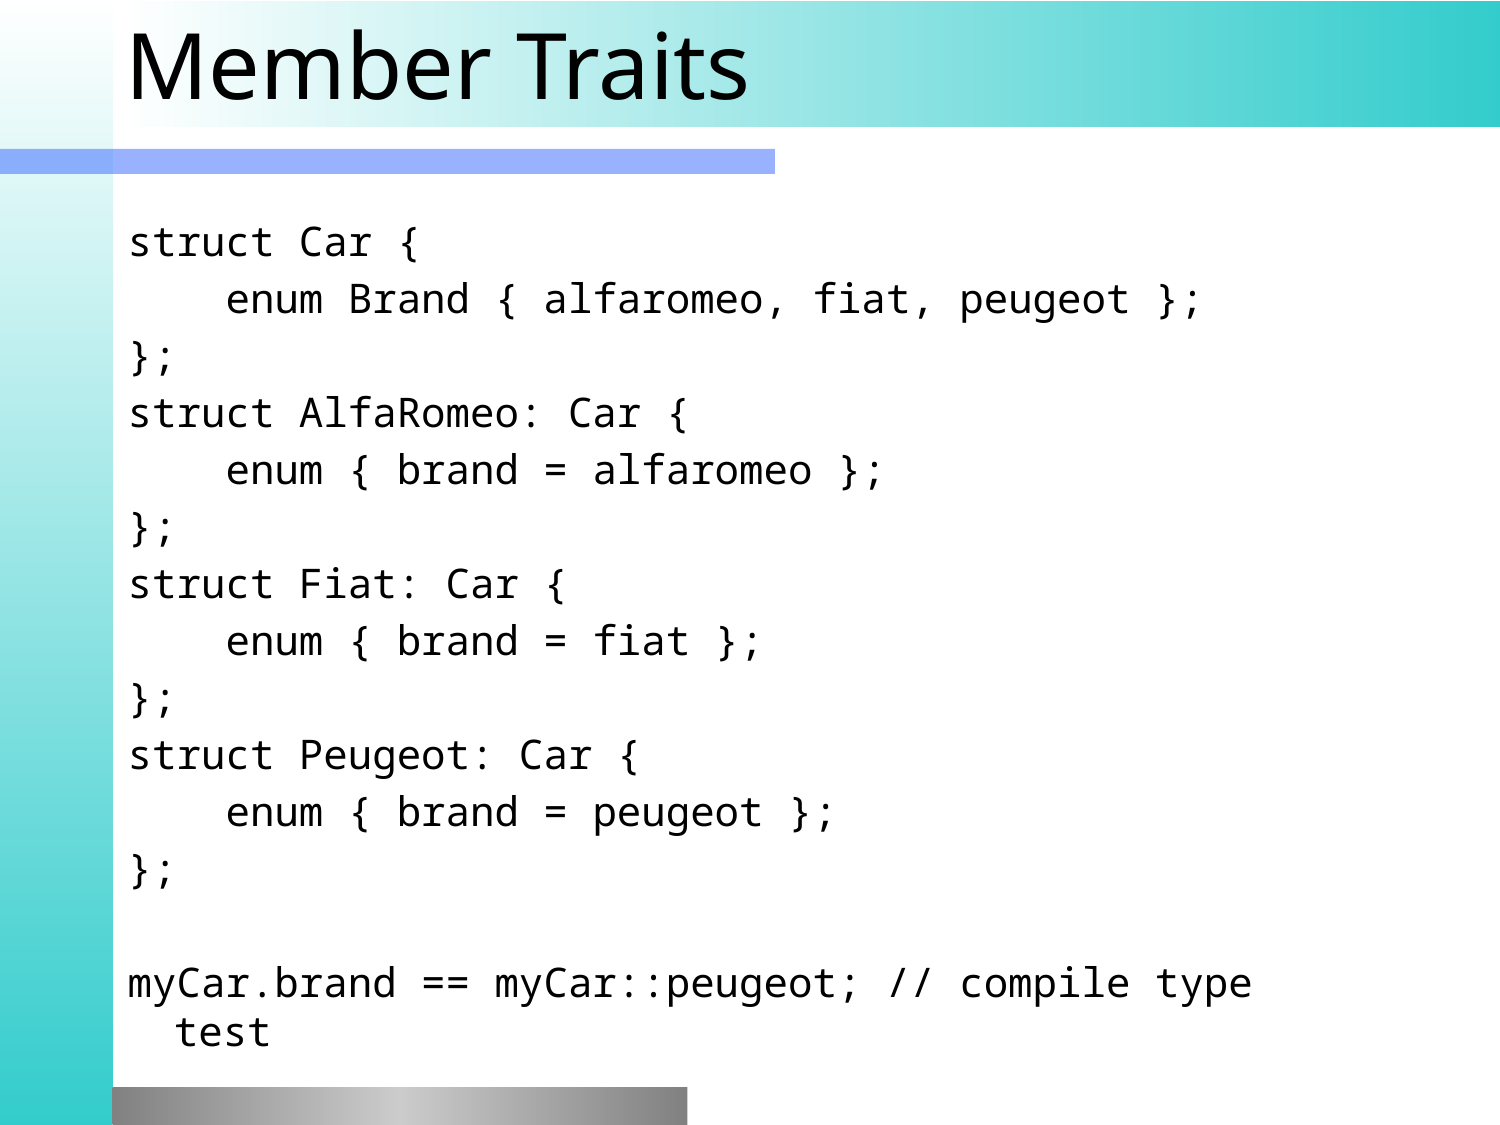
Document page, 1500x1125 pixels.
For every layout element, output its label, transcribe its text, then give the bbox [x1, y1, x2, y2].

title Member Traits [110, 0, 1500, 126]
list struct Car { enum Brand { alfaromeo, fiat, peugeot }; }; struct AlfaRomeo: Car { enum { brand = alfaromeo }; }; struct Fiat: Car { enum { brand = fiat }; }; struct Peugeot: Car { enum { brand = peugeot }; }; myCar.brand == myCar::peugeot; // compile type test [112, 207, 1388, 1073]
